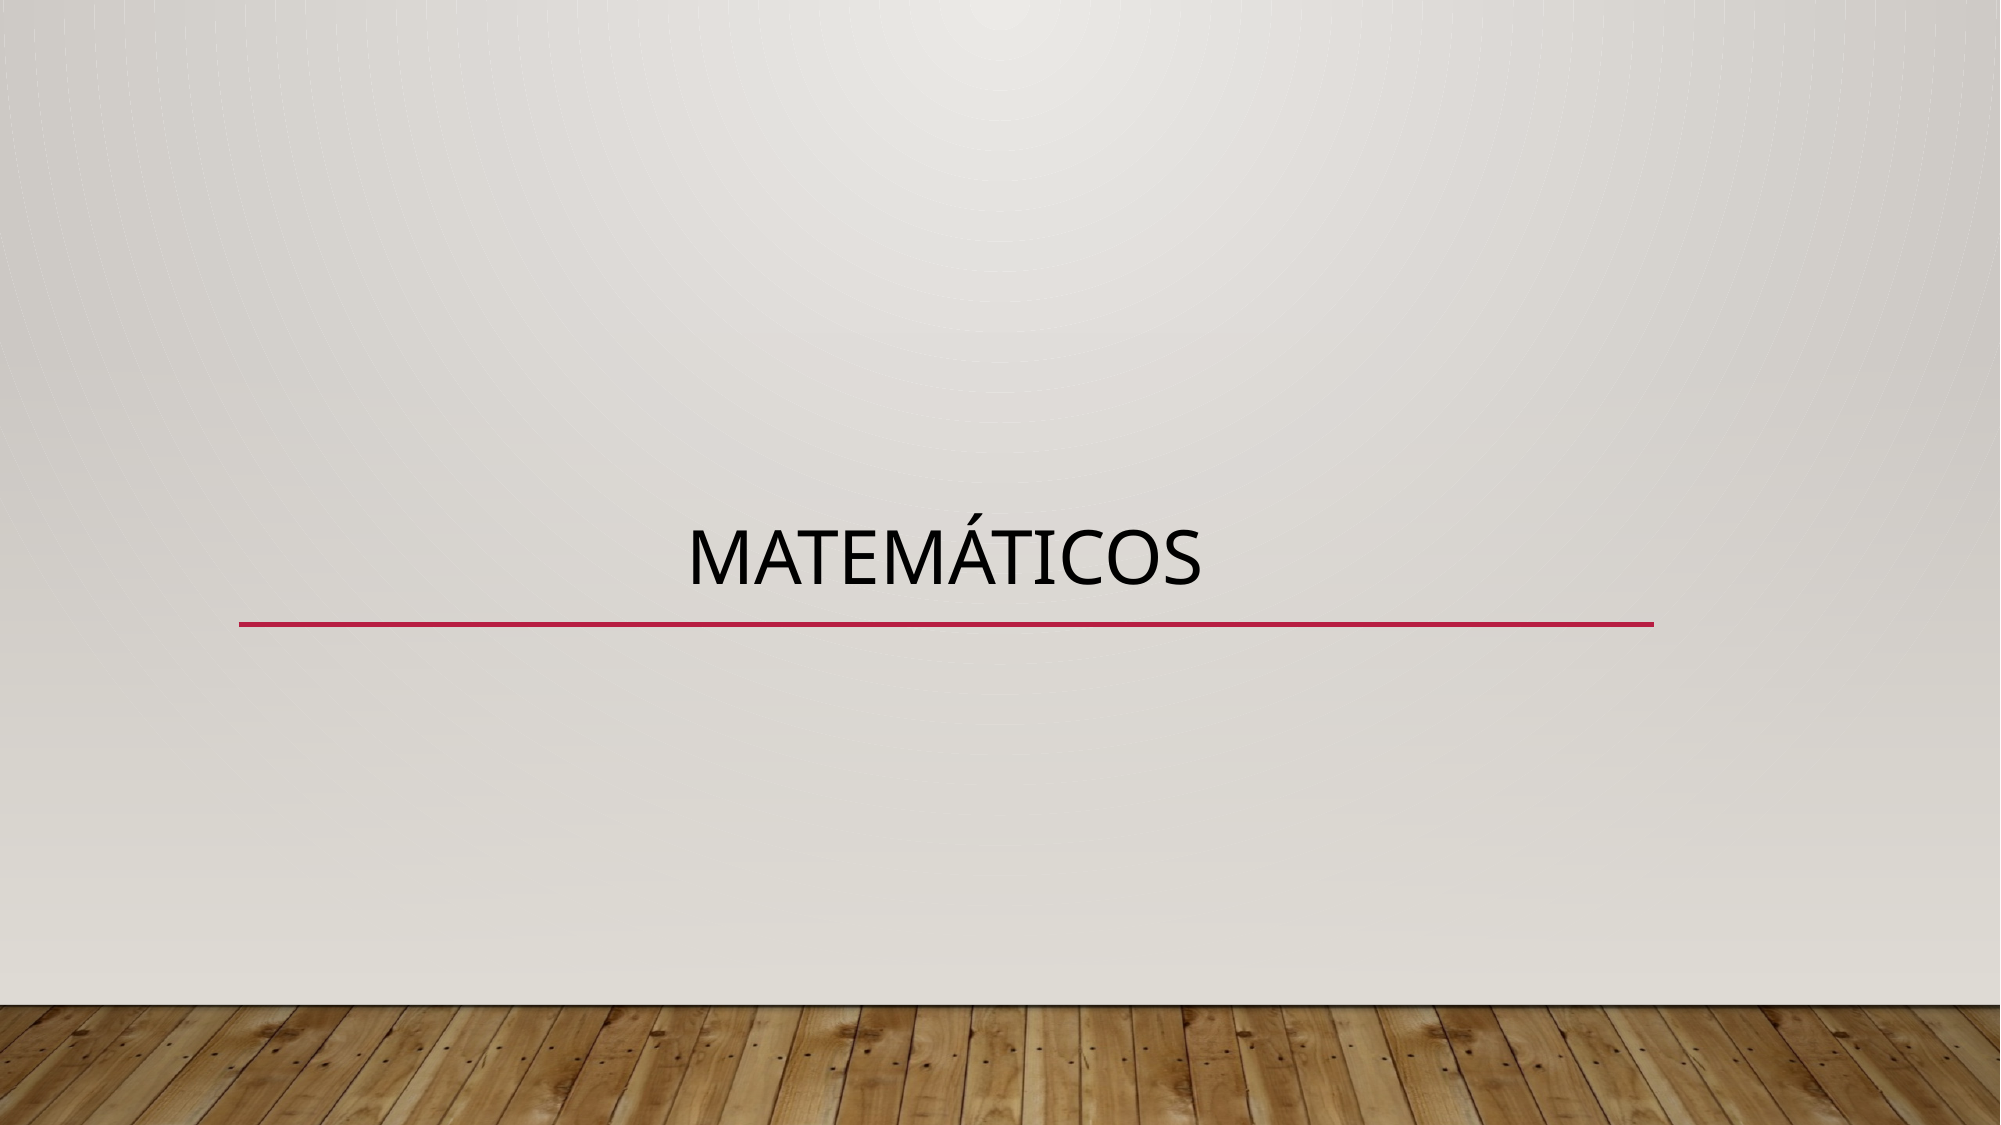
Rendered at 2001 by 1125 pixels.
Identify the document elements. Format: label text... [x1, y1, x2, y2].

picture [0, 1005, 2000, 1125]
title Matemáticos [236, 467, 1655, 609]
